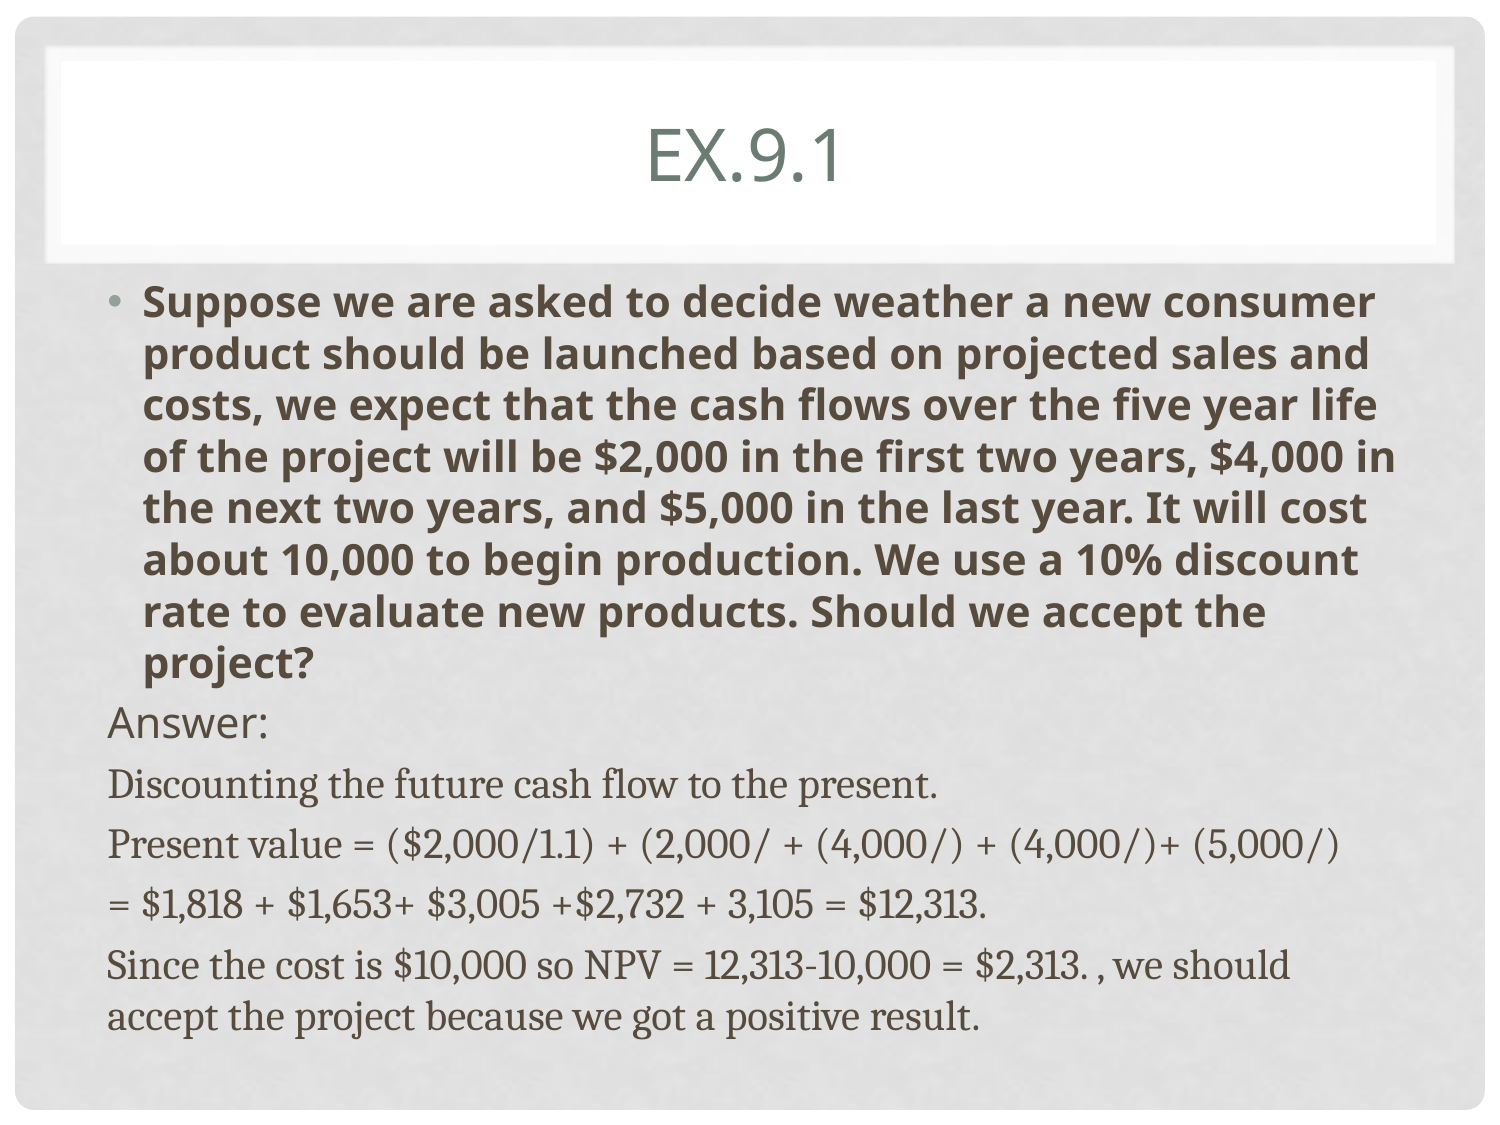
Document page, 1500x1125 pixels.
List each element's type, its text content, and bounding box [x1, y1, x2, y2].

title Ex.9.1 [69, 66, 1425, 238]
